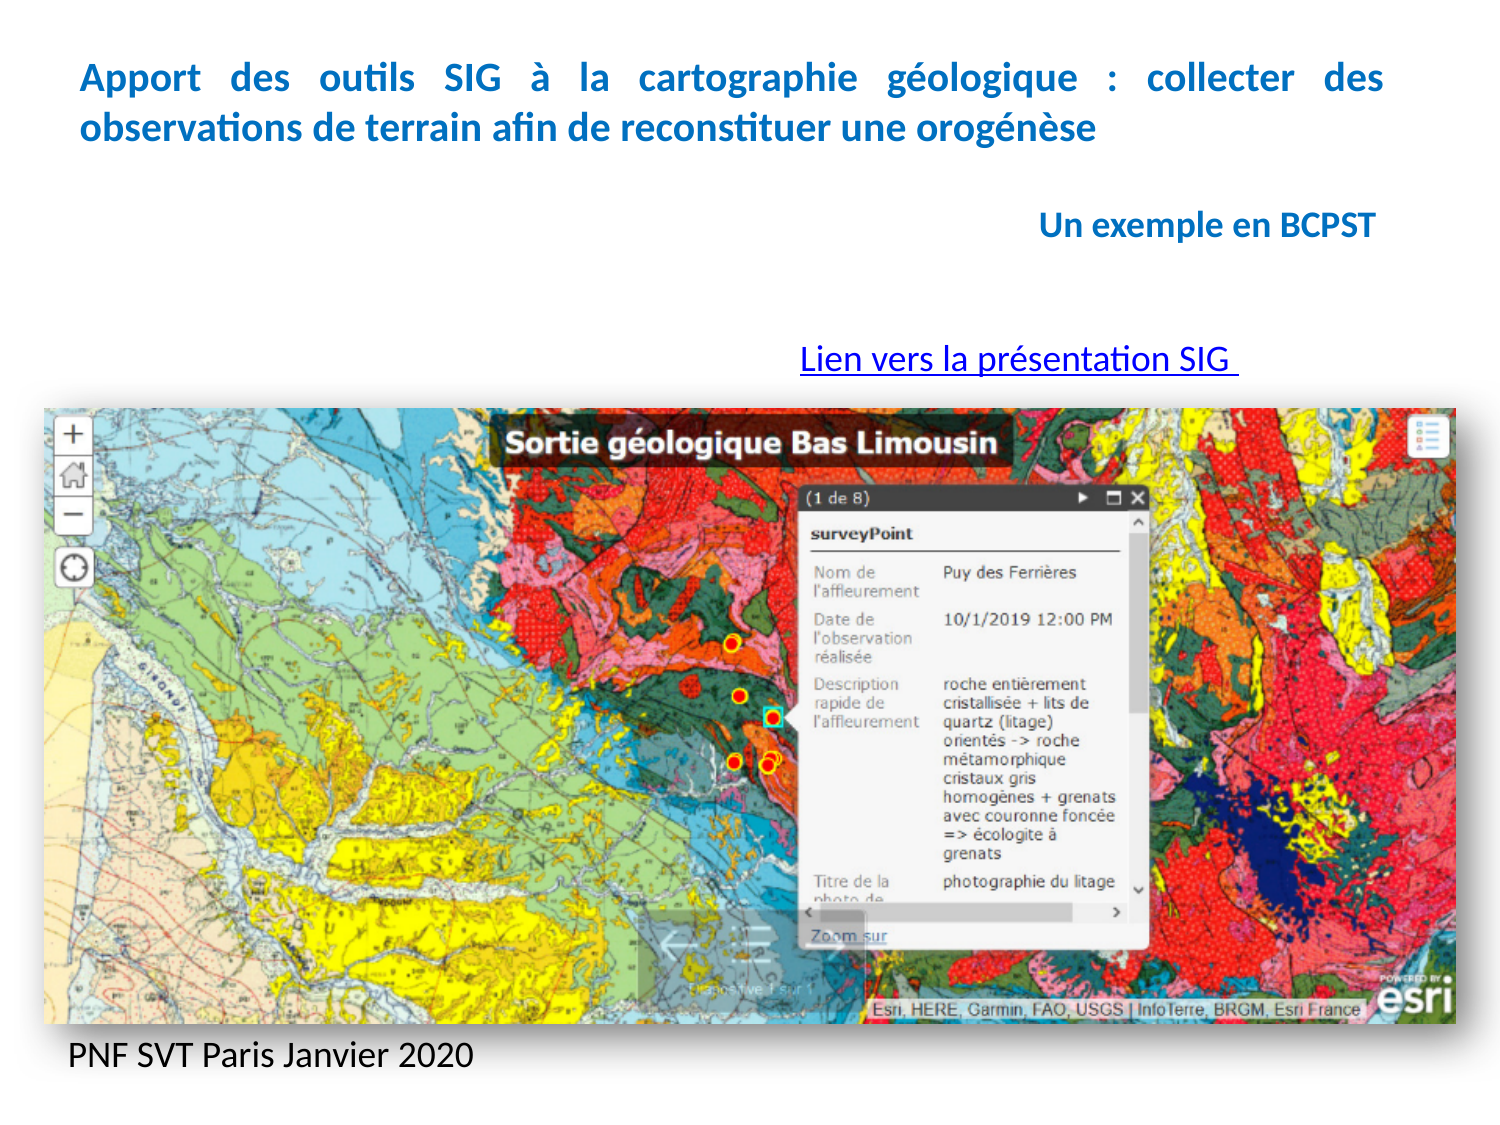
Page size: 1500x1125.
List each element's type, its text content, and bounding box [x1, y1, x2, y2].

picture [43, 408, 1456, 1024]
text_box PNF SVT Paris Janvier 2020 [53, 1032, 538, 1083]
text_box Apport des outils SIG à la cartographie géologique : collecter des observations de terrain afin de reconstituer une orogénèse Un exemple en BCPST [64, 42, 1400, 253]
text_box Lien vers la présentation SIG [785, 326, 1294, 386]
